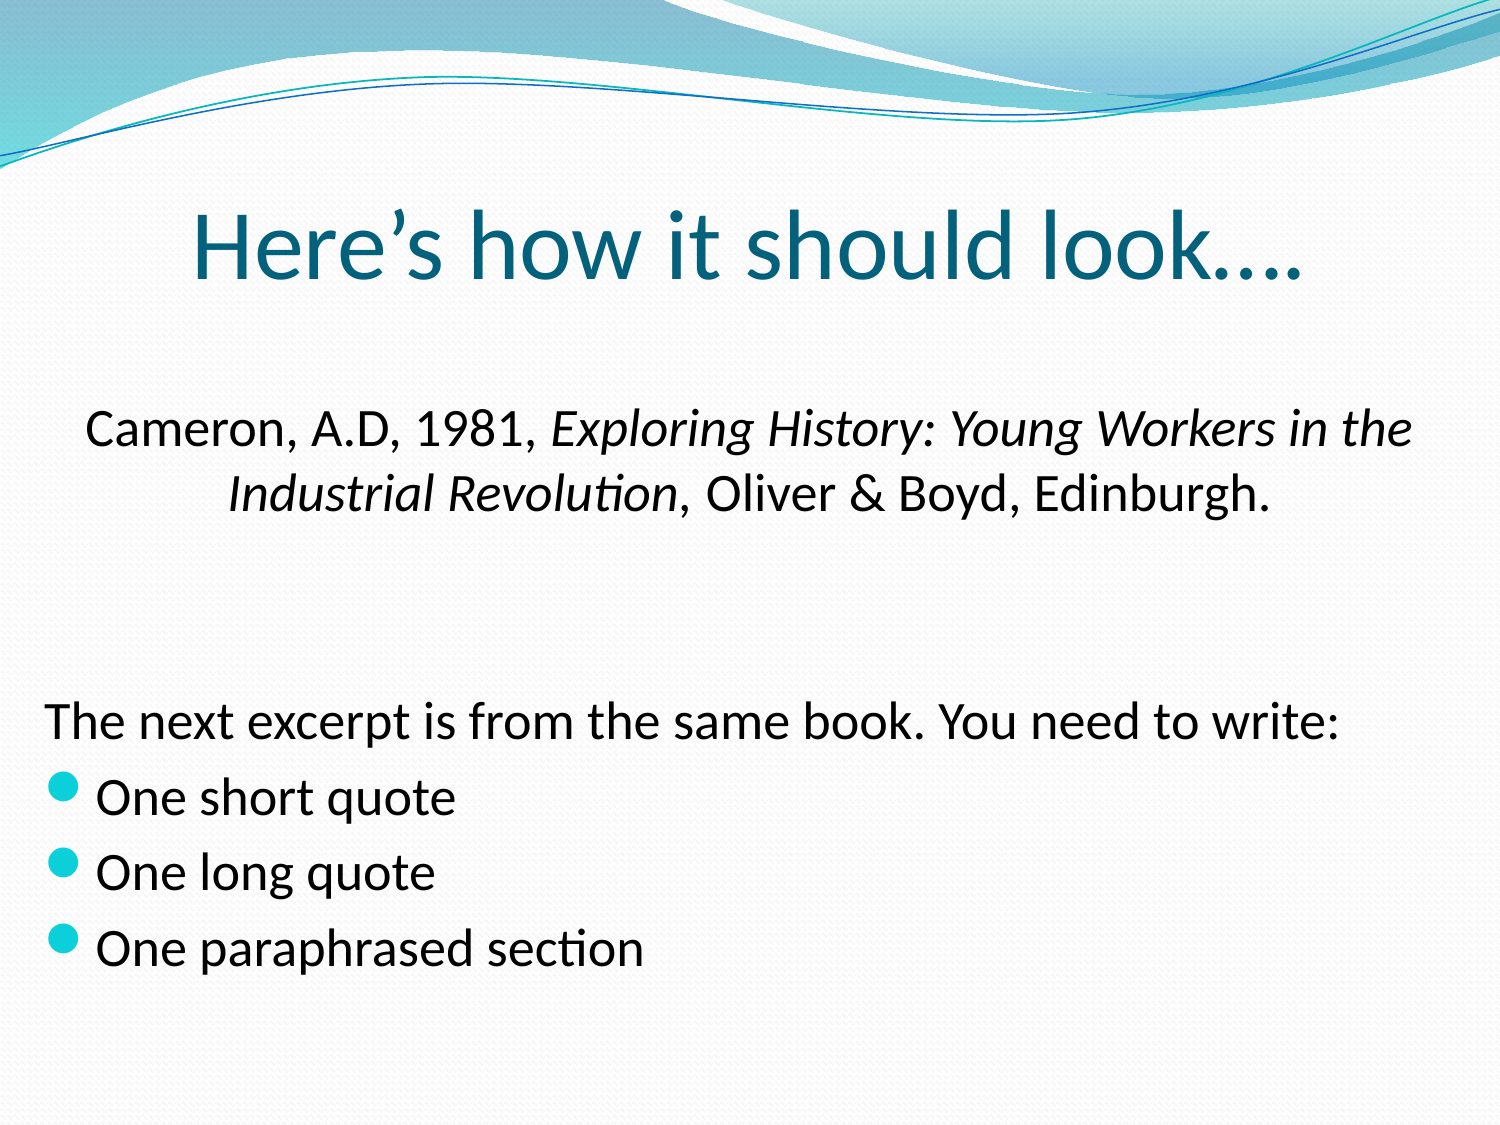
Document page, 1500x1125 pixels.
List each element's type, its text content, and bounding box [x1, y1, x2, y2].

text_box Here’s how it should look…. [0, 172, 1500, 308]
list Cameron, A.D, 1981, Exploring History: Young Workers in the Industrial Revolution, Oliver & Boyd, Edinburgh. The next excerpt is from the same book. You need to write: One short quote One long quote One paraphrased section [29, 385, 1471, 1038]
